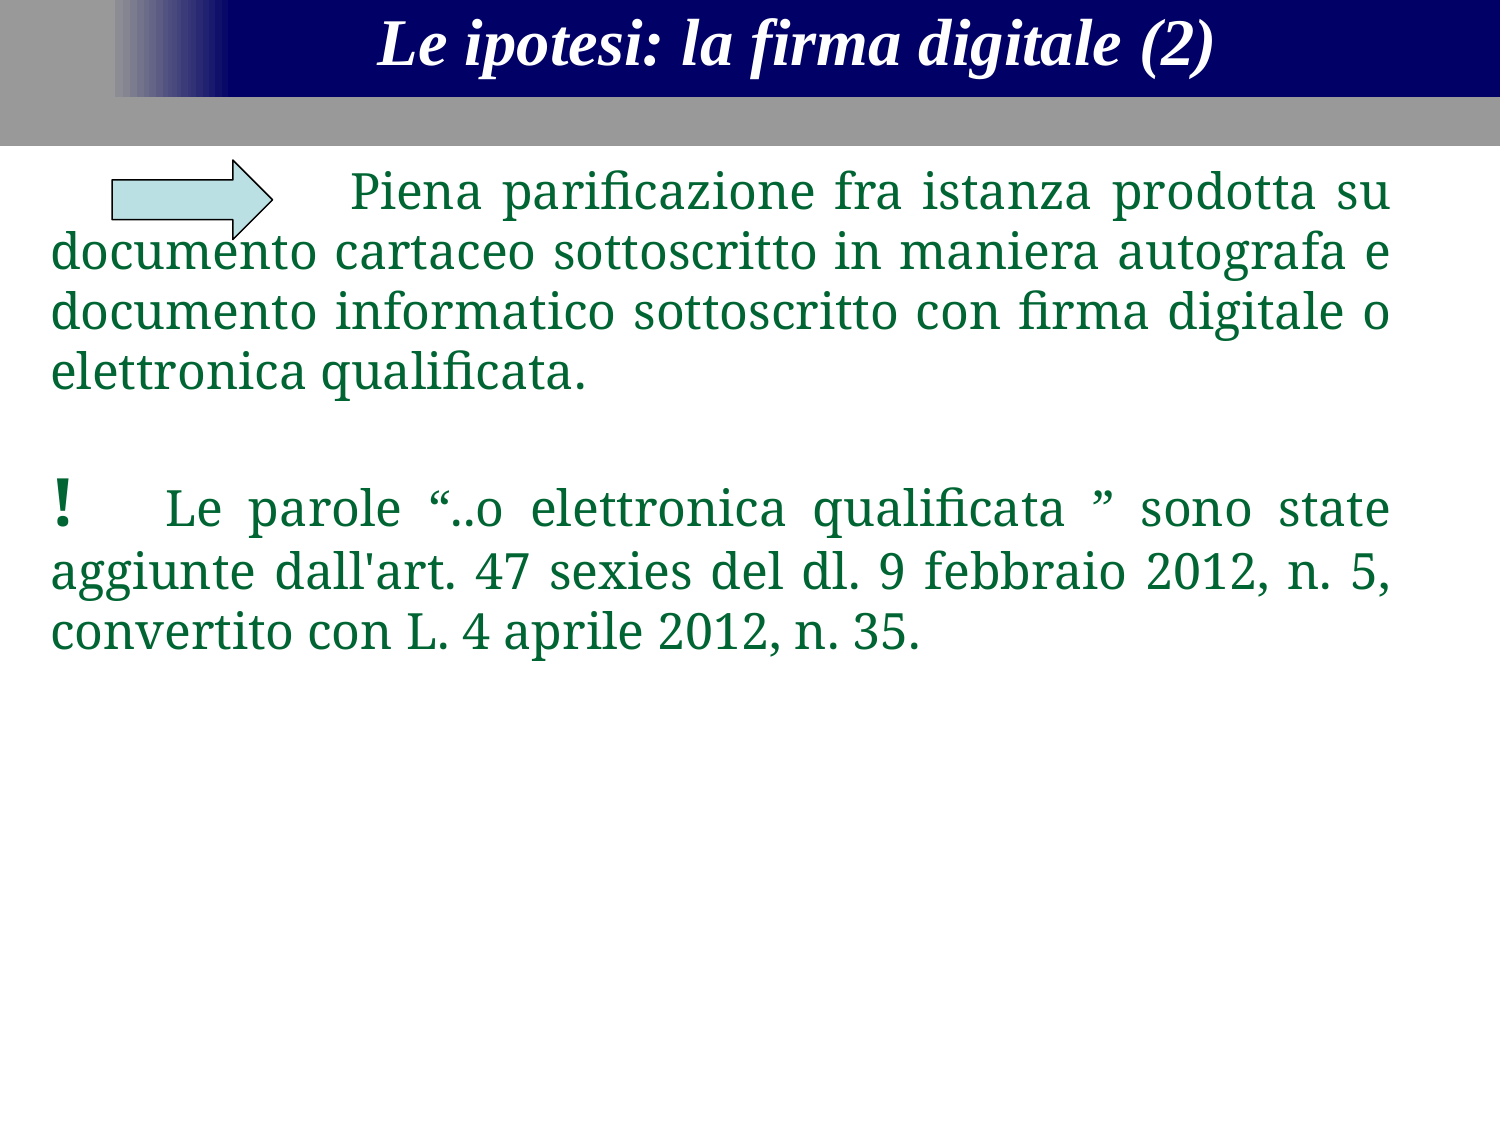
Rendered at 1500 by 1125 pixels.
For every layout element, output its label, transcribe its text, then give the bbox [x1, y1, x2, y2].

picture [0, 0, 1500, 1125]
text_box [112, 160, 273, 240]
text_box Le ipotesi: la firma digitale (2) [93, 0, 1500, 129]
text_box Piena parificazione fra istanza prodotta su documento cartaceo sottoscritto in maniera autografa e documento informatico sottoscritto con firma digitale o elettronica qualificata. ! Le parole “..o elettronica qualificata ” sono state aggiunte dall'art. 47 sexies del dl. 9 febbraio 2012, n. 5, convertito con L. 4 aprile 2012, n. 35. [35, 152, 1407, 847]
